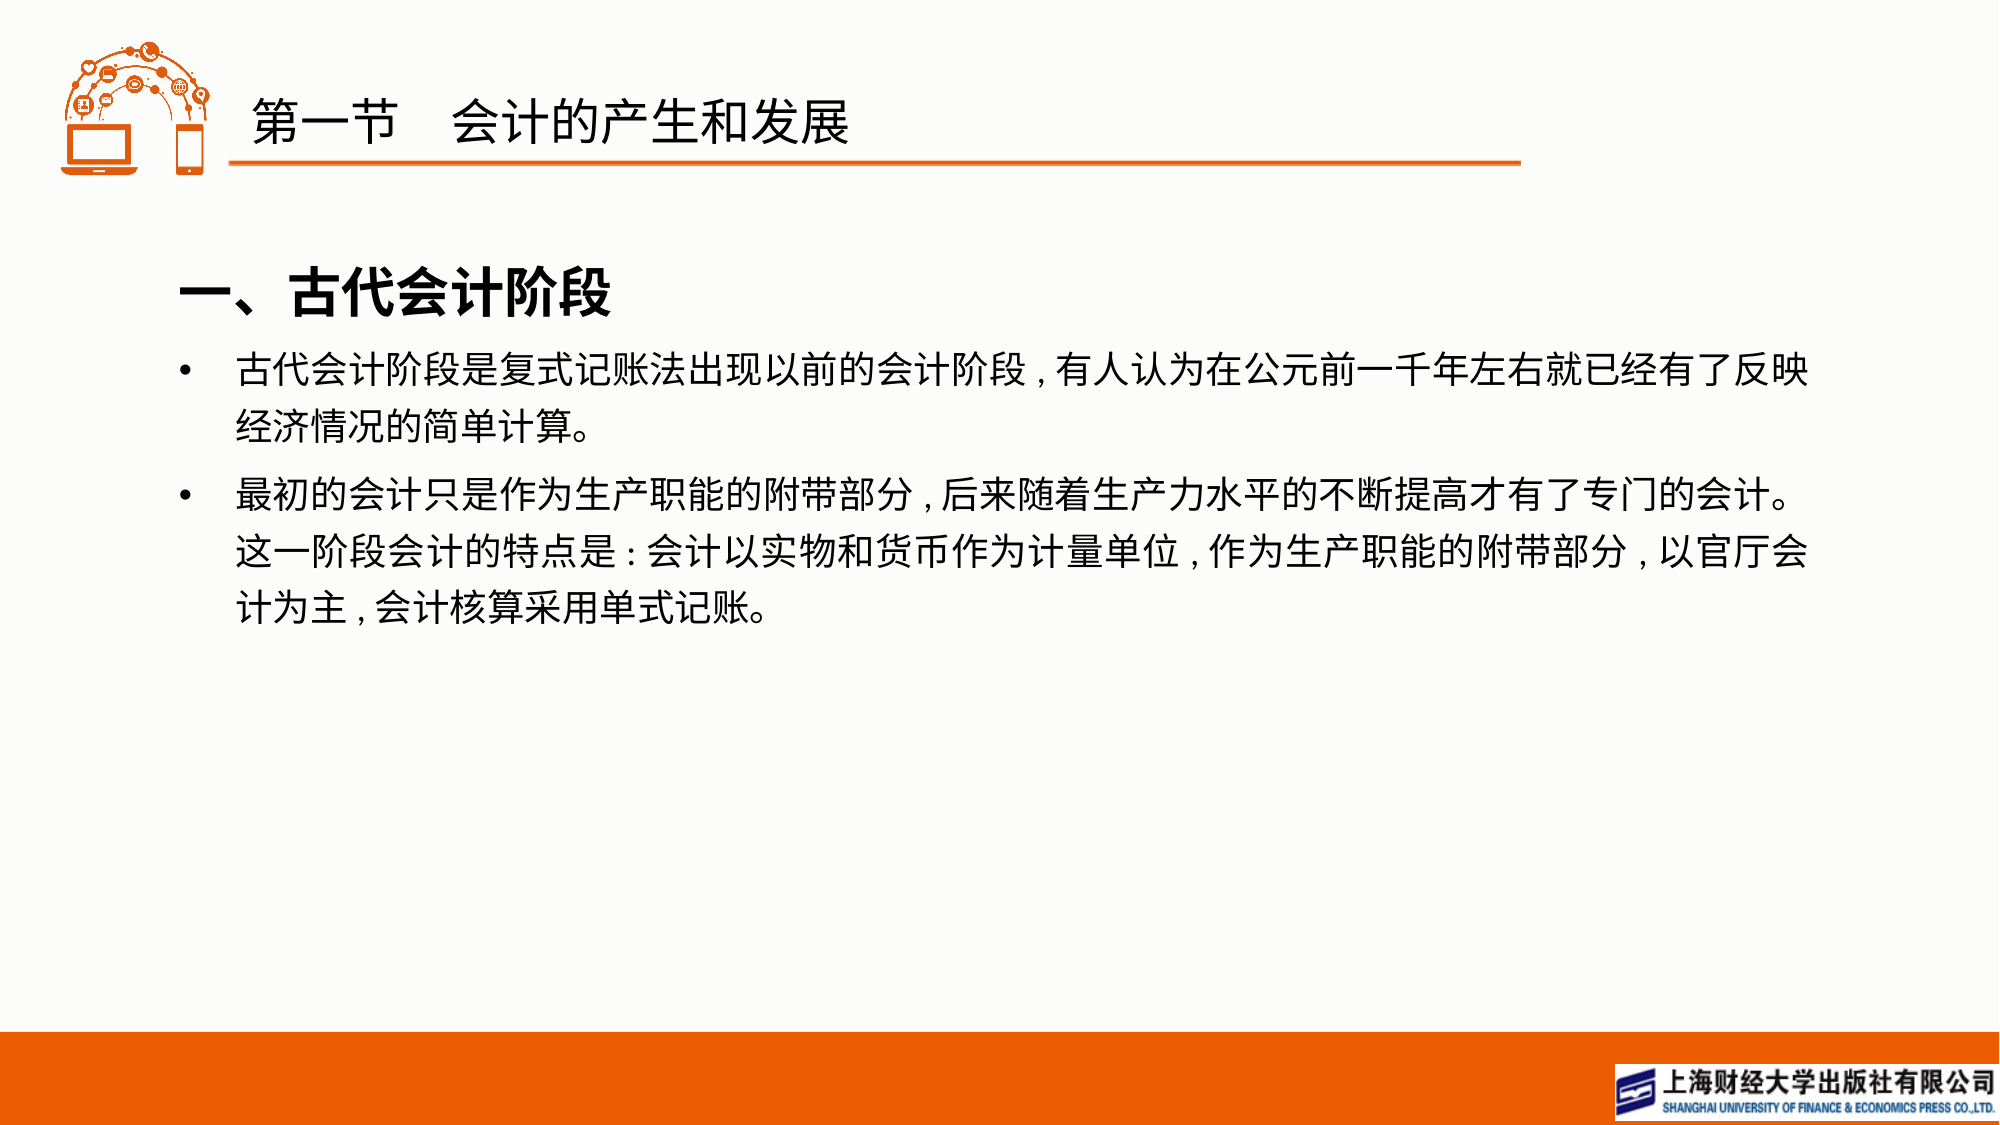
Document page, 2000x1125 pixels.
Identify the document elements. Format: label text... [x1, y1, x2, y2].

picture [0, 0, 2000, 1125]
list 一、古代会计阶段 古代会计阶段是复式记账法出现以前的会计阶段,有人认为在公元前一千年左右就已经有了反映经济情况的简单计算。 最初的会计只是作为生产职能的附带部分,后来随着生产力水平的不断提高才有了专门的会计。这一阶段会计的特点是:会计以实物和货币作为计量单位,作为生产职能的附带部分,以官厅会计为主,会计核算采用单式记账。 [163, 227, 1825, 1049]
title 第一节 会计的产生和发展 [235, 82, 1605, 189]
